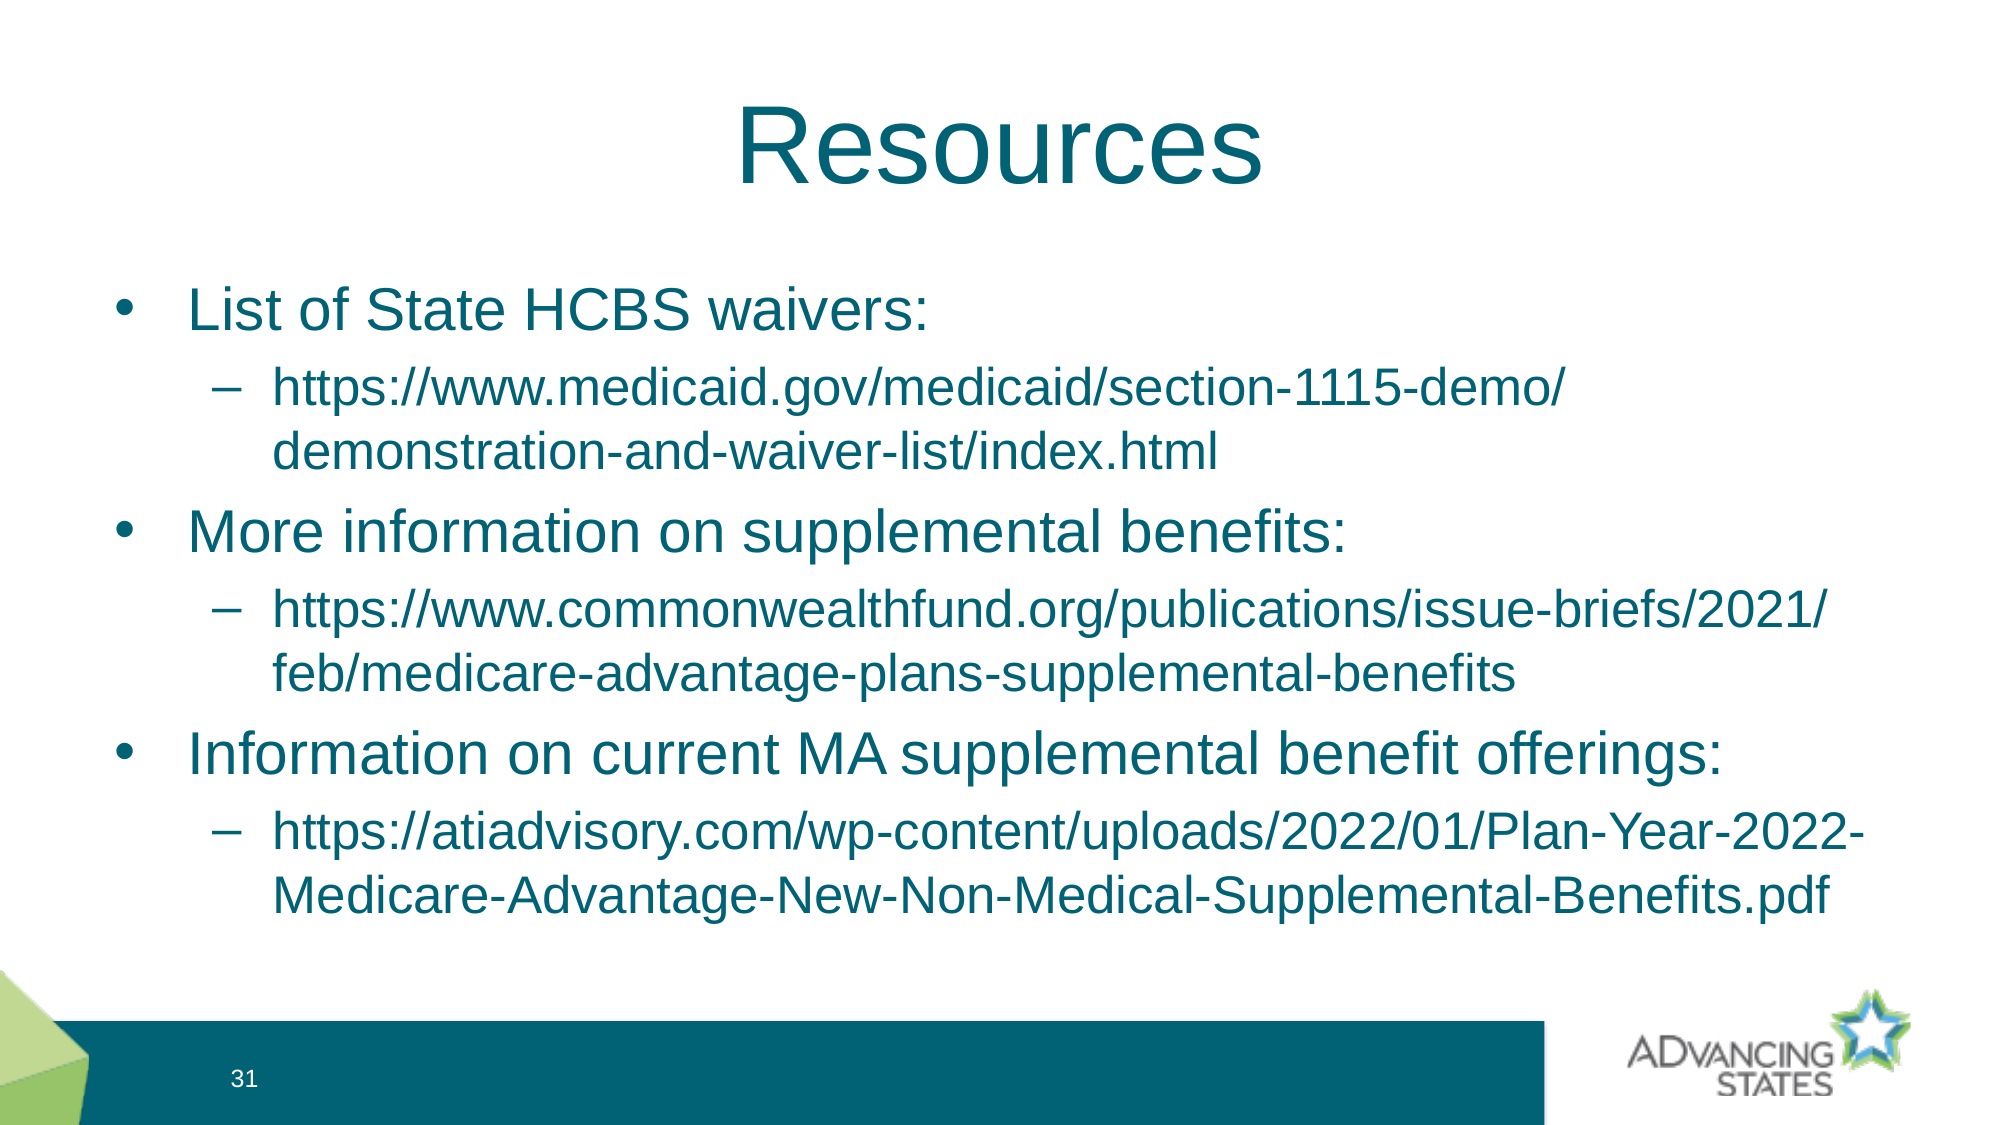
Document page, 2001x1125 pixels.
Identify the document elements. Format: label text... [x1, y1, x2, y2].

list List of State HCBS waivers: https://www.medicaid.gov/medicaid/section-1115-demo/demonstration-and-waiver-list/index.html More information on supplemental benefits: https://www.commonwealthfund.org/publications/issue-briefs/2021/feb/medicare-advantage-plans-supplemental-benefits Information on current MA supplemental benefit offerings: https://atiadvisory.com/wp-content/uploads/2022/01/Plan-Year-2022-Medicare-Advantage-New-Non-Medical-Supplemental-Benefits.pdf [99, 262, 1900, 1005]
title Resources [99, 45, 1900, 233]
slide_number 31 [215, 1047, 683, 1108]
